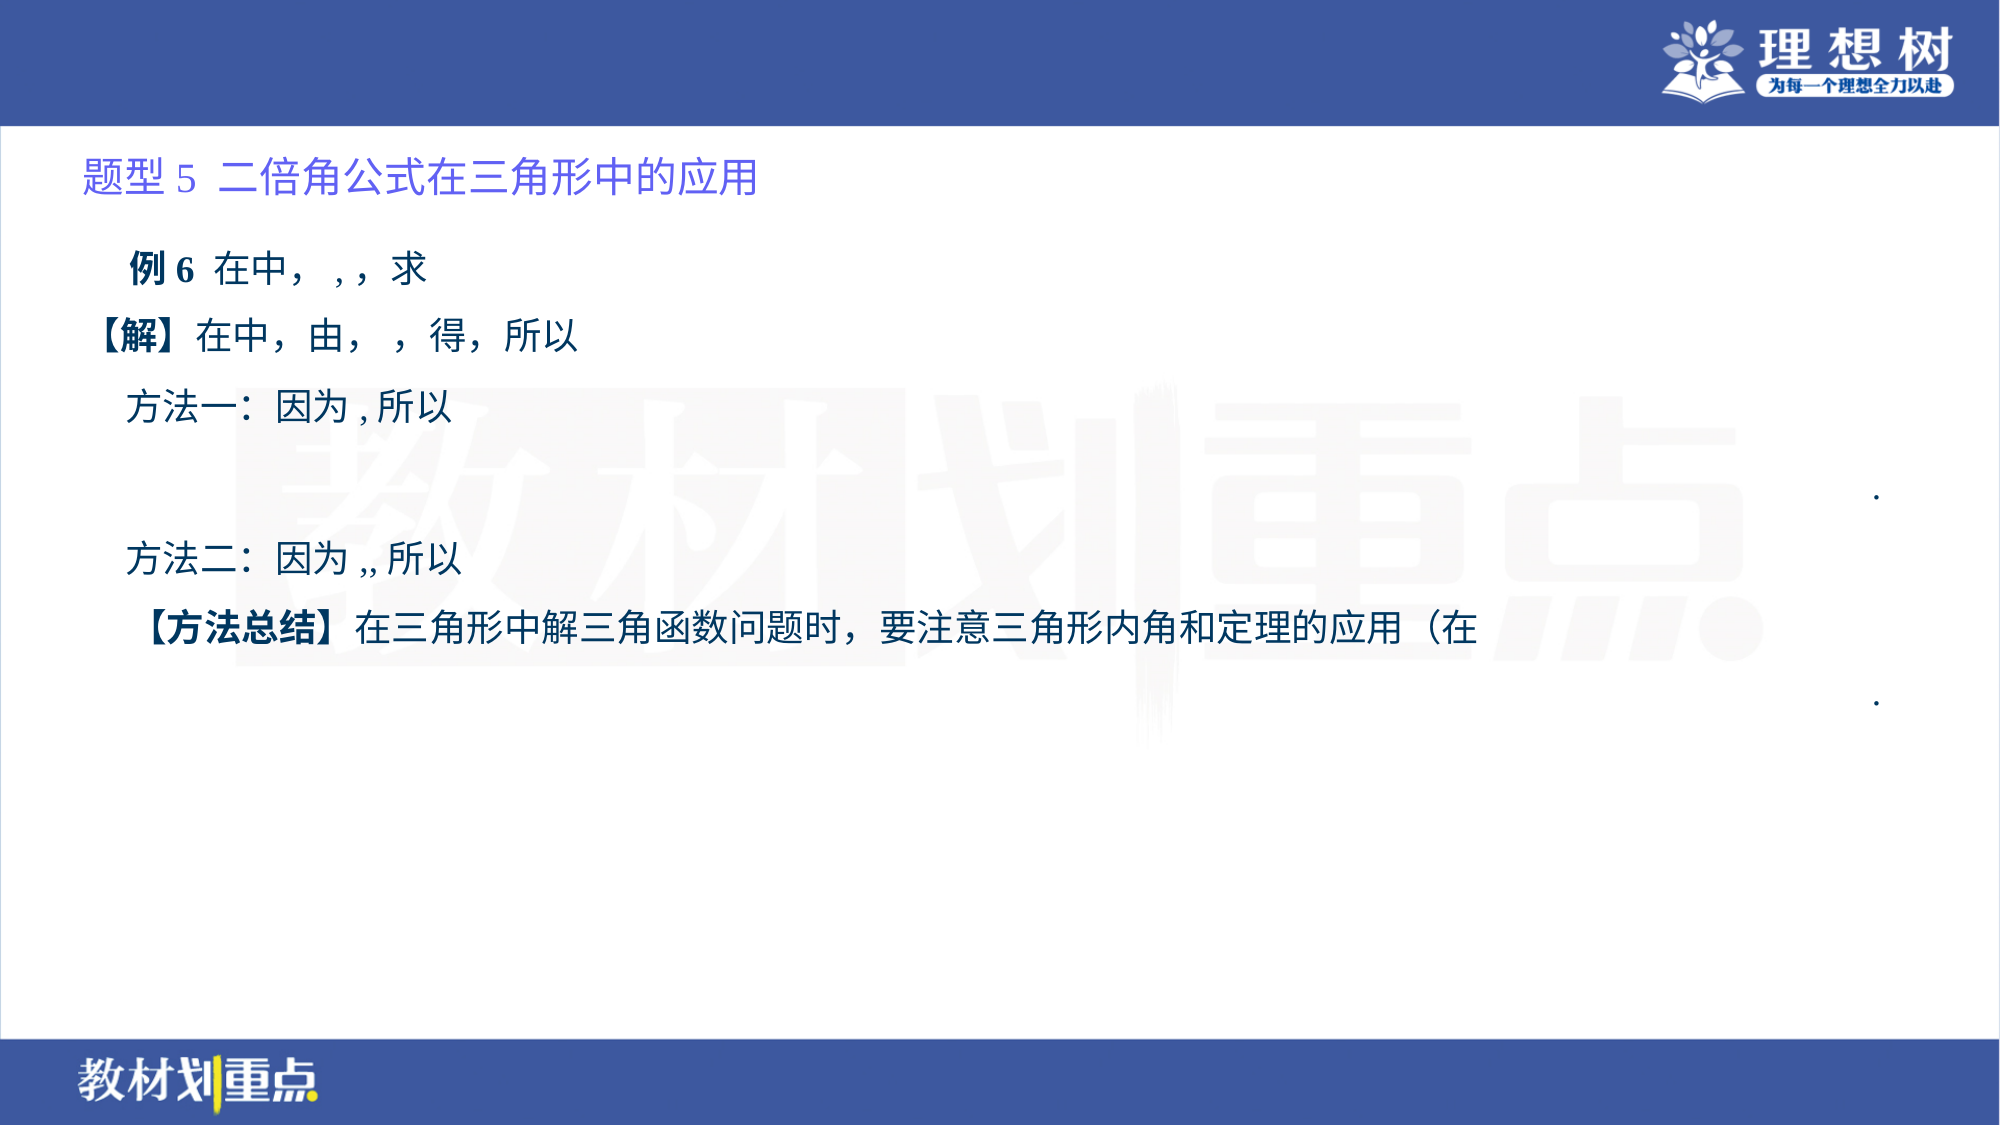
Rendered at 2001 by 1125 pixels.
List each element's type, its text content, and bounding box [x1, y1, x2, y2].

picture [0, 0, 2000, 1125]
text_box 题型5 二倍角公式在三角形中的应用 [82, 129, 1817, 264]
